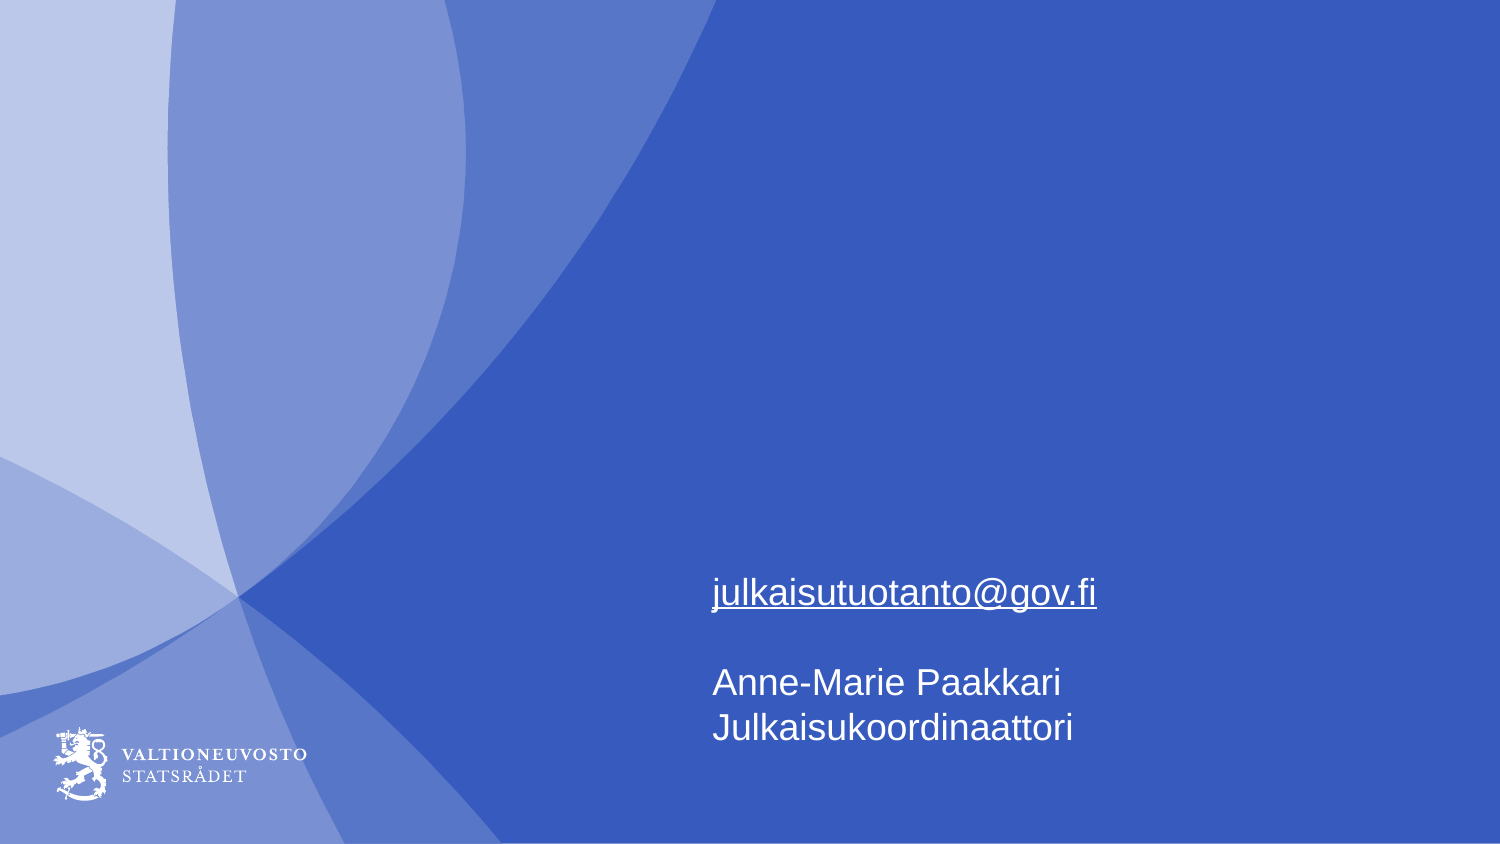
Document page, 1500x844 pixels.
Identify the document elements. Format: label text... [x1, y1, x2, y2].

subtitle julkaisutuotanto@gov.fi Anne-Marie Paakkari Julkaisukoordinaattori [697, 559, 1452, 777]
